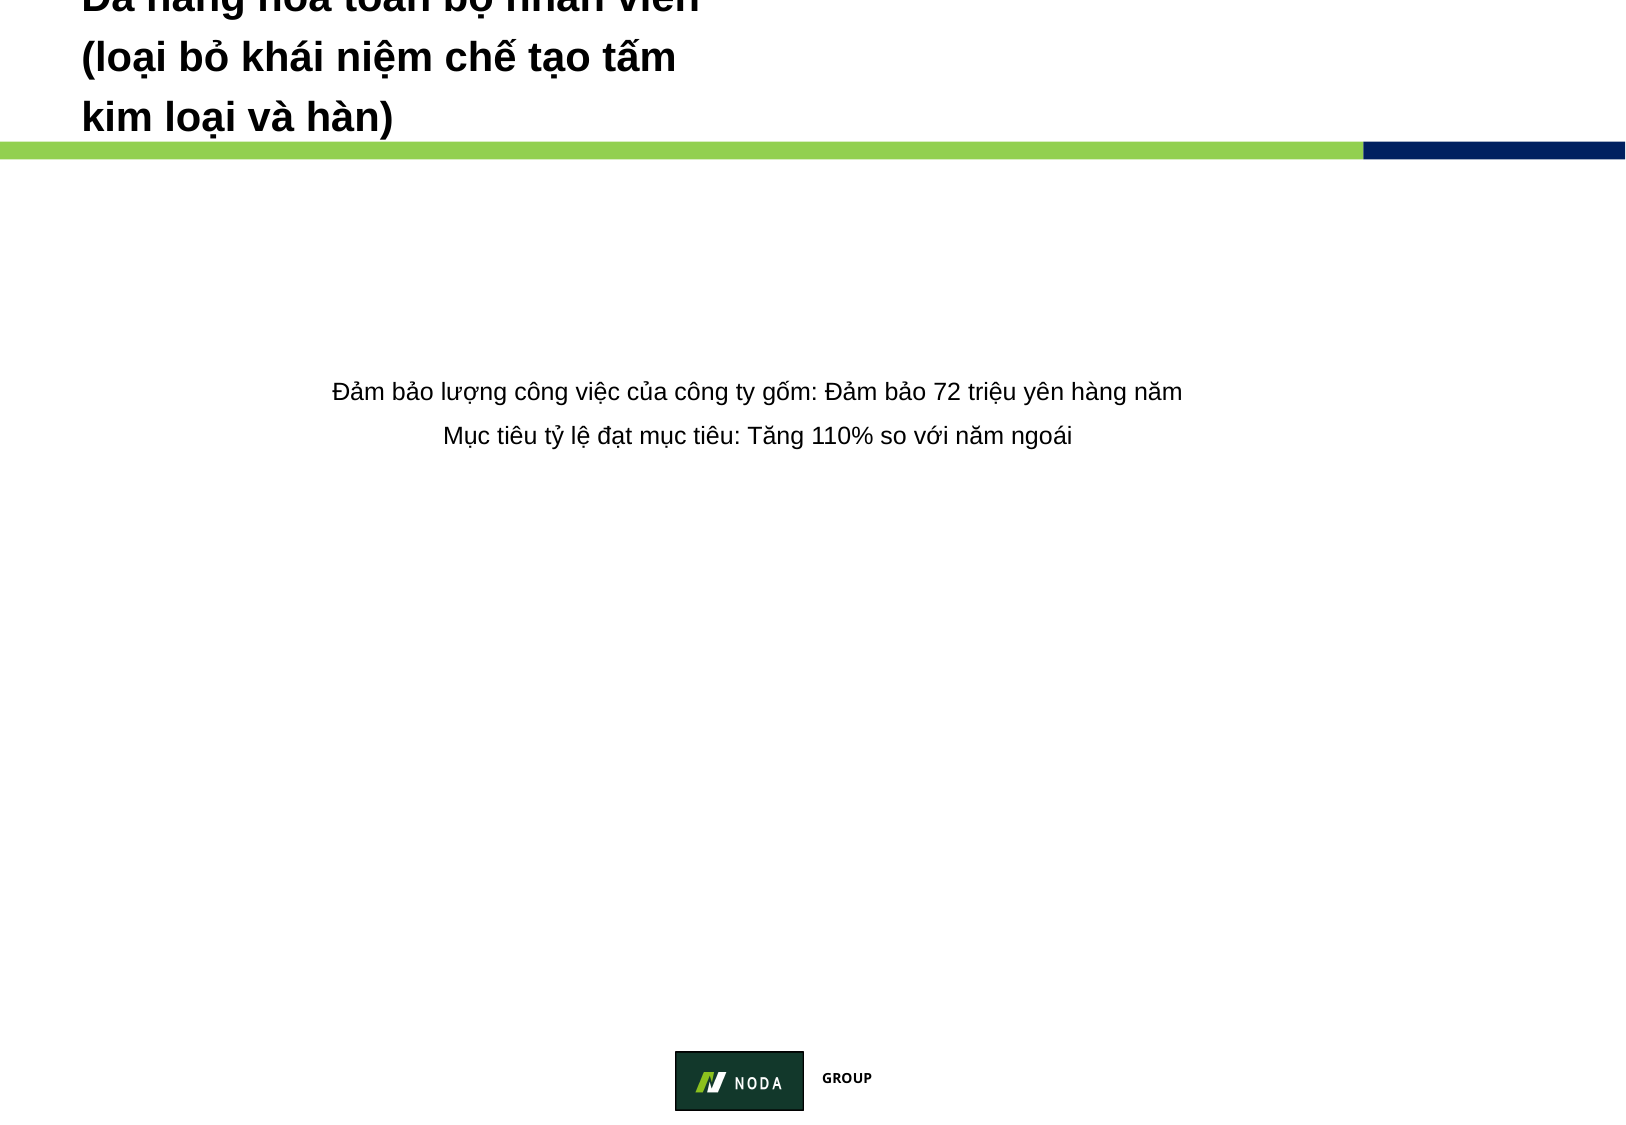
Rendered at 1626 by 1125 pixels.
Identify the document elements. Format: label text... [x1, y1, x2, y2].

text_box Đảm bảo lượng công việc của công ty gốm: Đảm bảo 72 triệu yên hàng năm Mục tiêu tỷ lệ đạt mục tiêu: Tăng 110% so với năm ngoái [150, 361, 1372, 557]
picture [675, 1051, 804, 1111]
title Đa năng hóa toàn bộ nhân viên (loại bỏ khái niệm chế tạo tấm kim loại và hàn) [81, 76, 742, 141]
